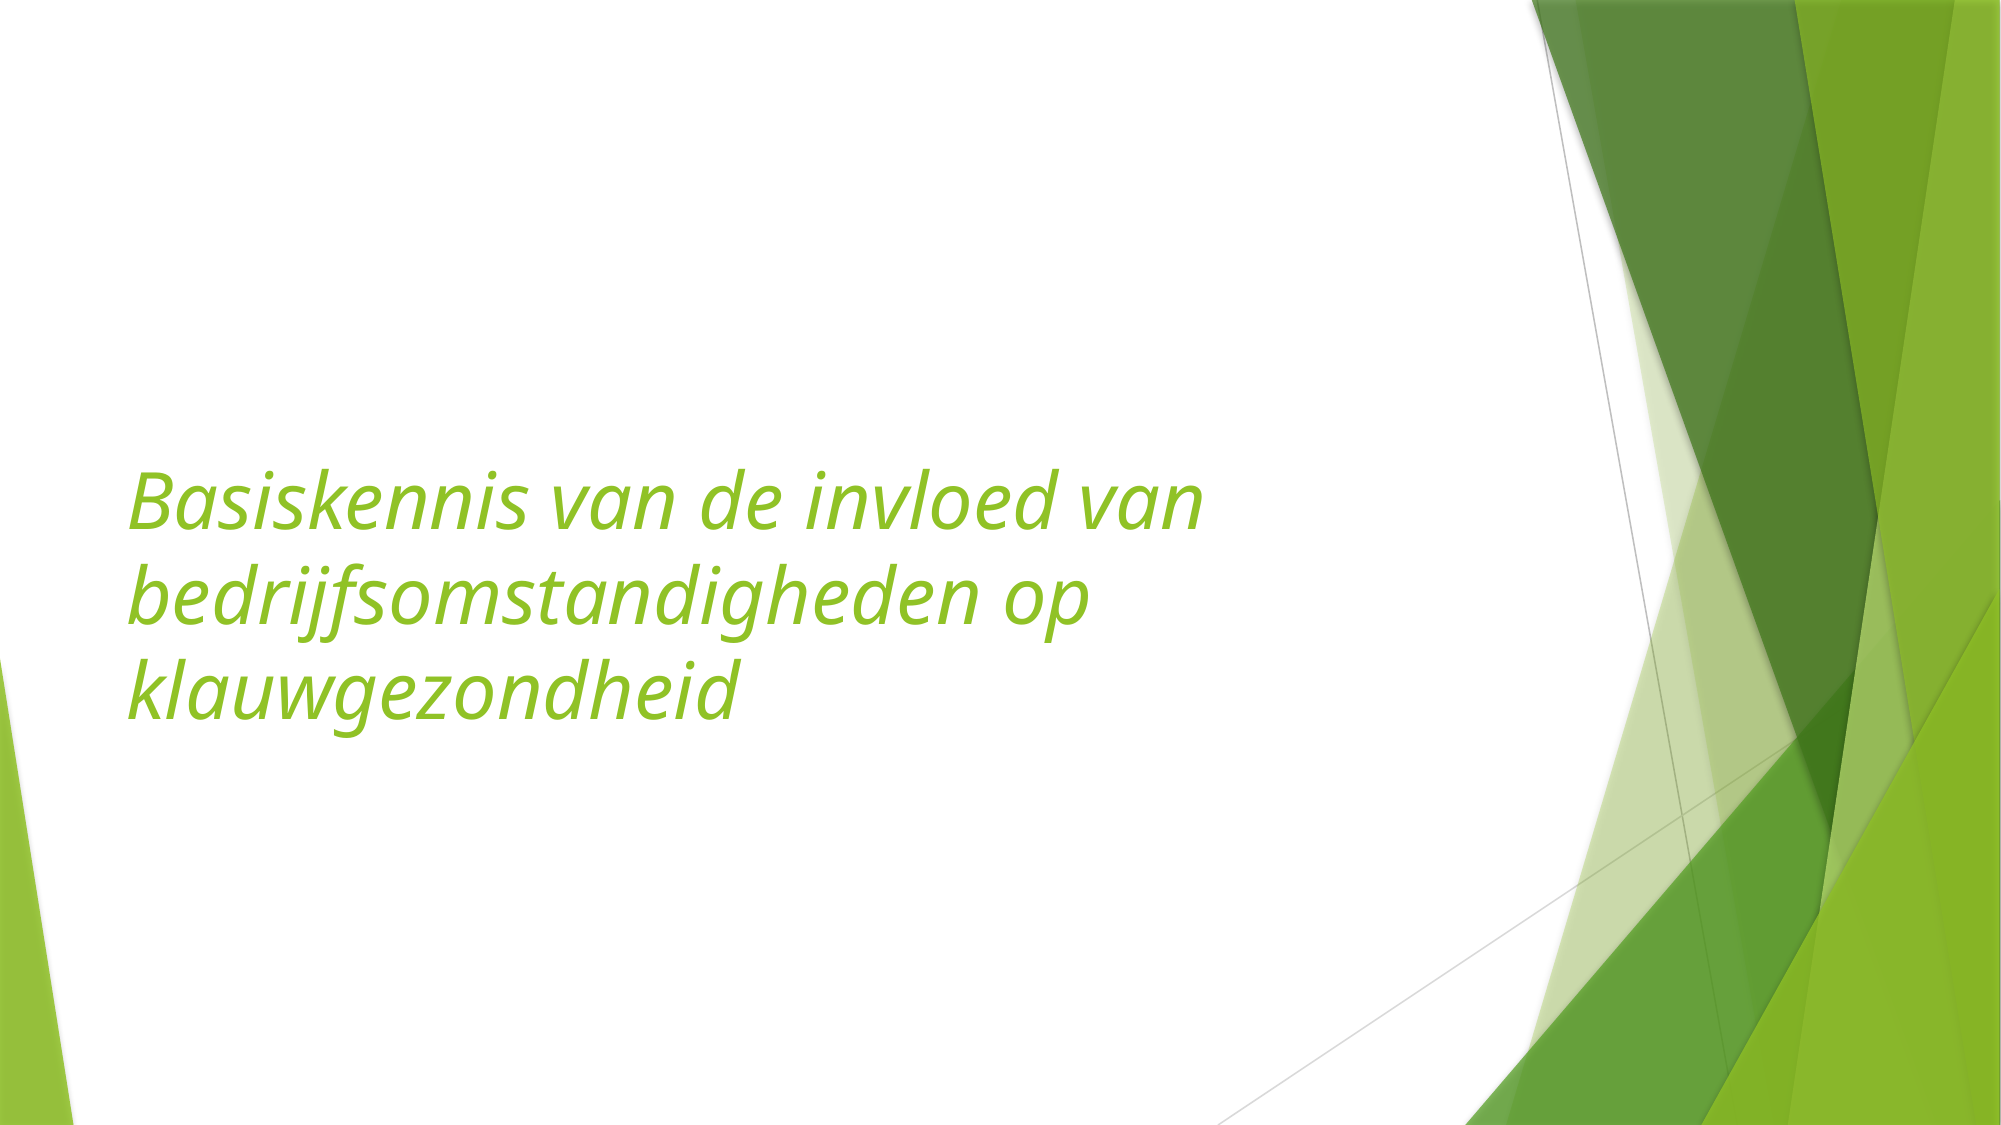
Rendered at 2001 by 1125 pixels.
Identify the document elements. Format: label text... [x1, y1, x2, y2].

title Basiskennis van de invloed van bedrijfsomstandigheden op klauwgezondheid [111, 443, 1522, 743]
